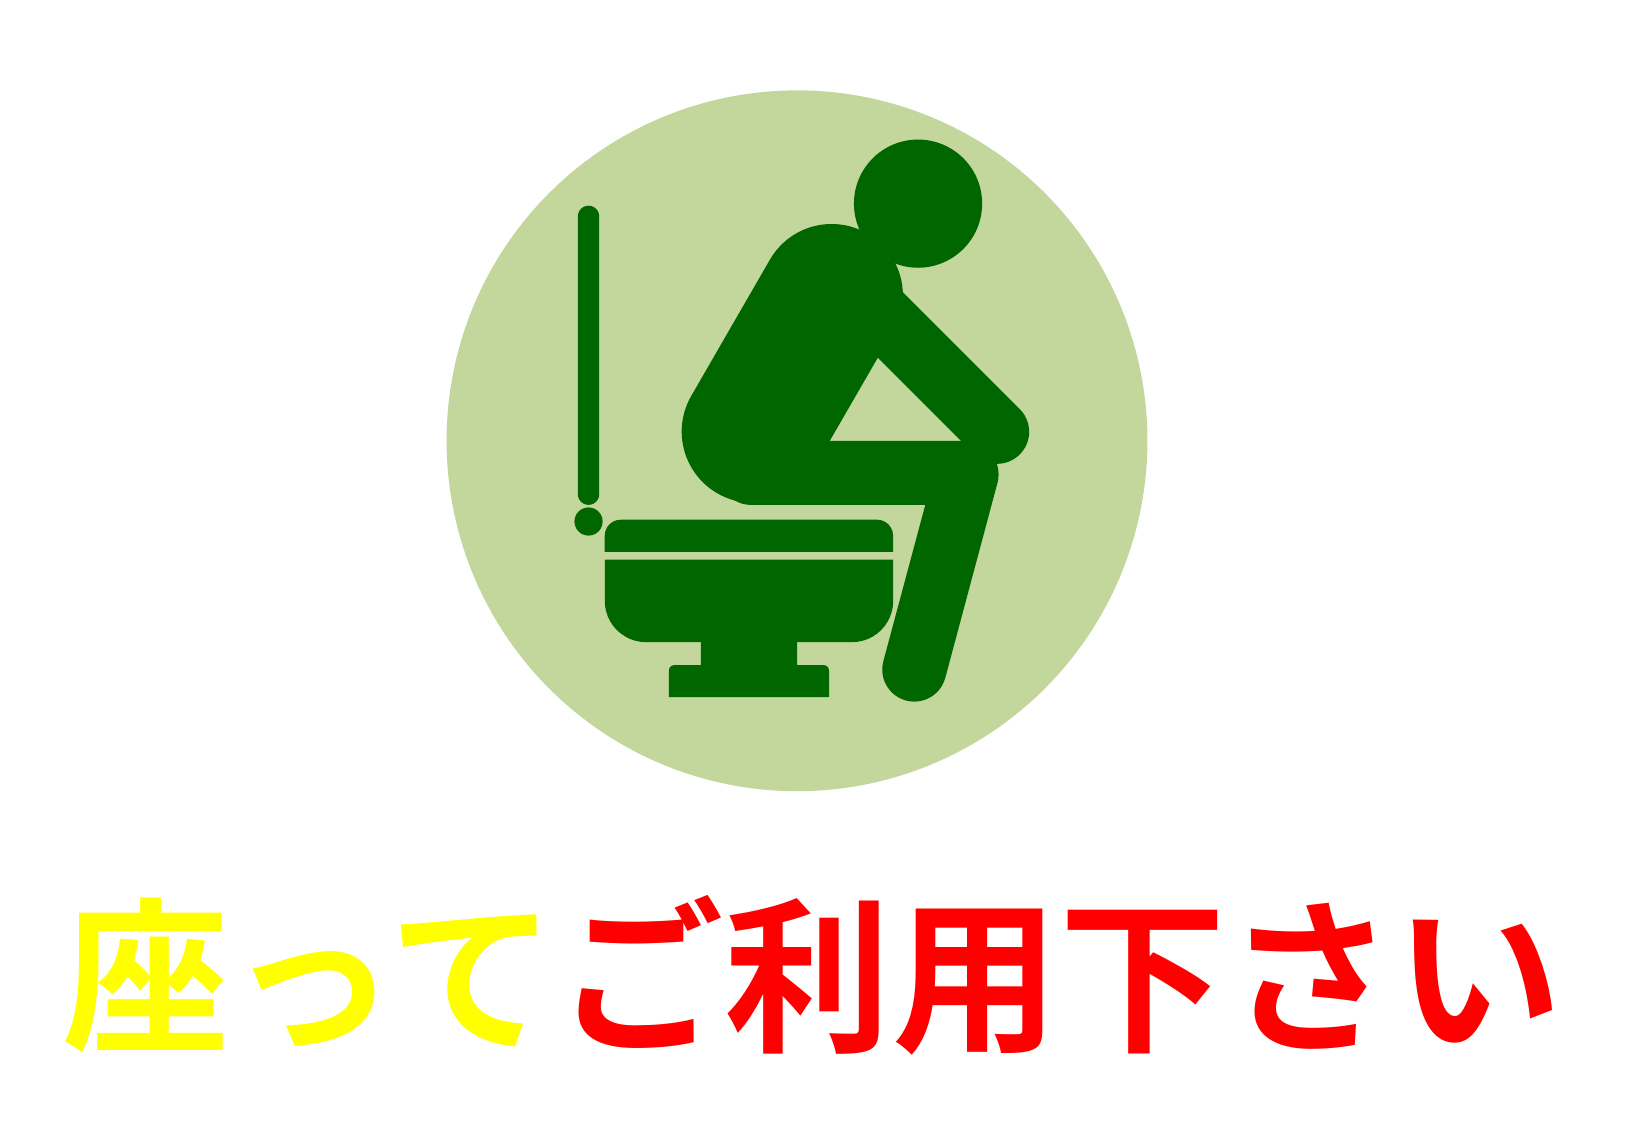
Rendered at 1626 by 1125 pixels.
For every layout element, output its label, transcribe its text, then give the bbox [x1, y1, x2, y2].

text_box 座ってご利用下さい [0, 865, 1625, 1081]
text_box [446, 90, 1148, 792]
